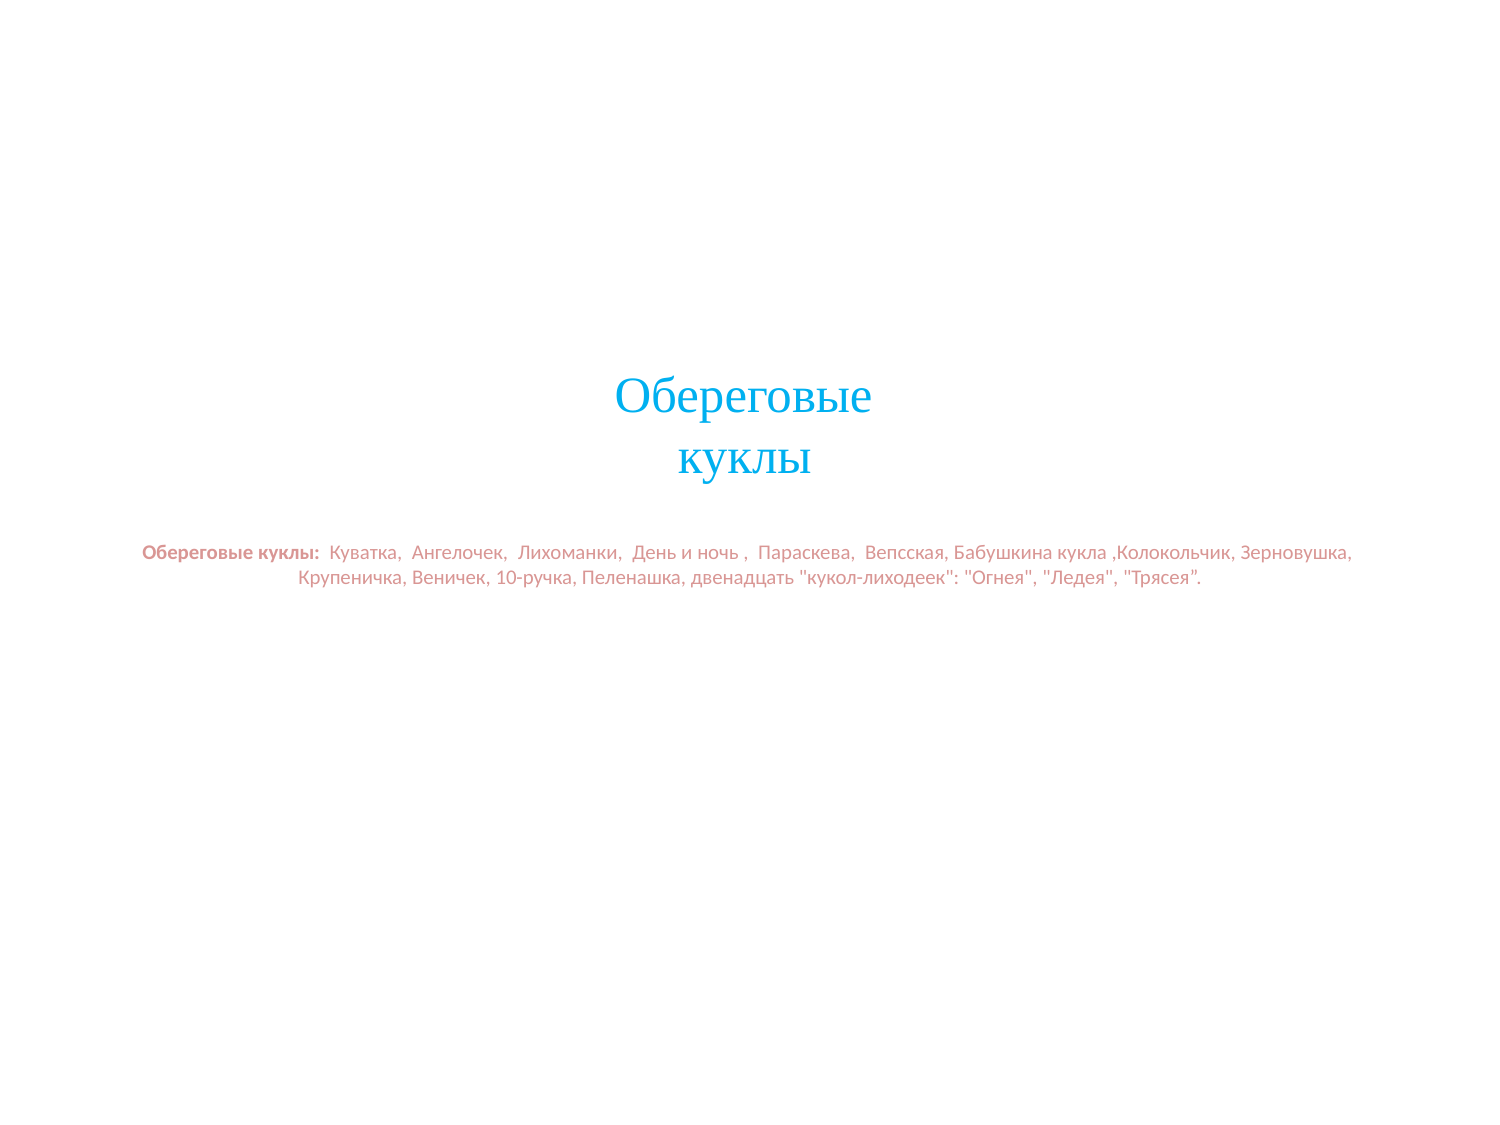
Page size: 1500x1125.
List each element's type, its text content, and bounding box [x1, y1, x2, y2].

title Обереговые куклы Обереговые куклы: Куватка, Ангелочек, Лихоманки, День и ночь , Параскева, Вепсская, Бабушкина кукла ,Колокольчик, Зерновушка, Крупеничка, Веничек, 10-ручка, Пеленашка, двенадцать "кукол-лиходеек": "Огнея", "Ледея", "Трясея”. [75, 45, 1425, 844]
